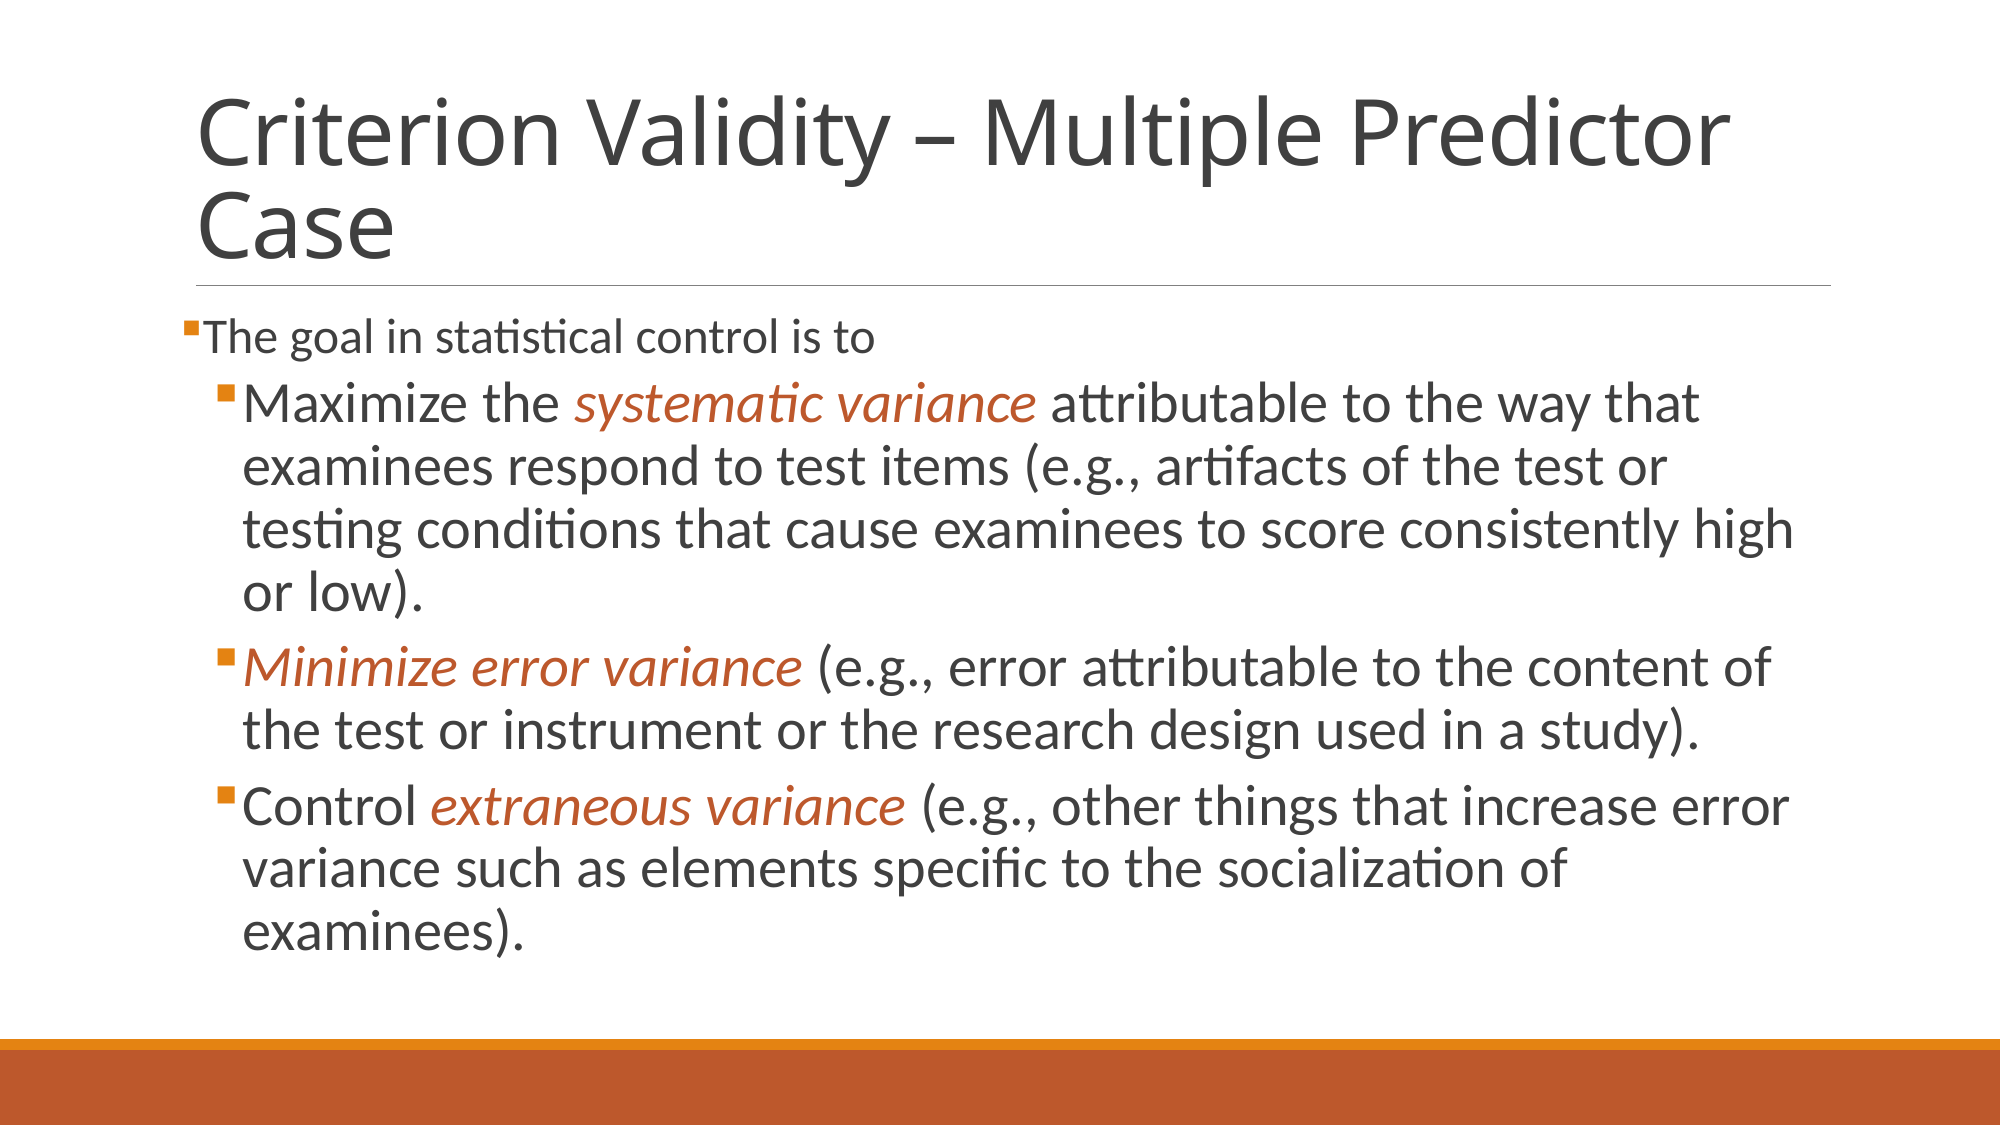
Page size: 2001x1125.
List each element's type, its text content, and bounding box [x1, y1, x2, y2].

title Criterion Validity – Multiple Predictor Case [180, 47, 1830, 285]
list The goal in statistical control is to Maximize the systematic variance attributable to the way that examinees respond to test items (e.g., artifacts of the test or testing conditions that cause examinees to score consistently high or low). Minimize error variance (e.g., error attributable to the content of the test or instrument or the research design used in a study). Control extraneous variance (e.g., other things that increase error variance such as elements specific to the socialization of examinees). [180, 302, 1830, 985]
